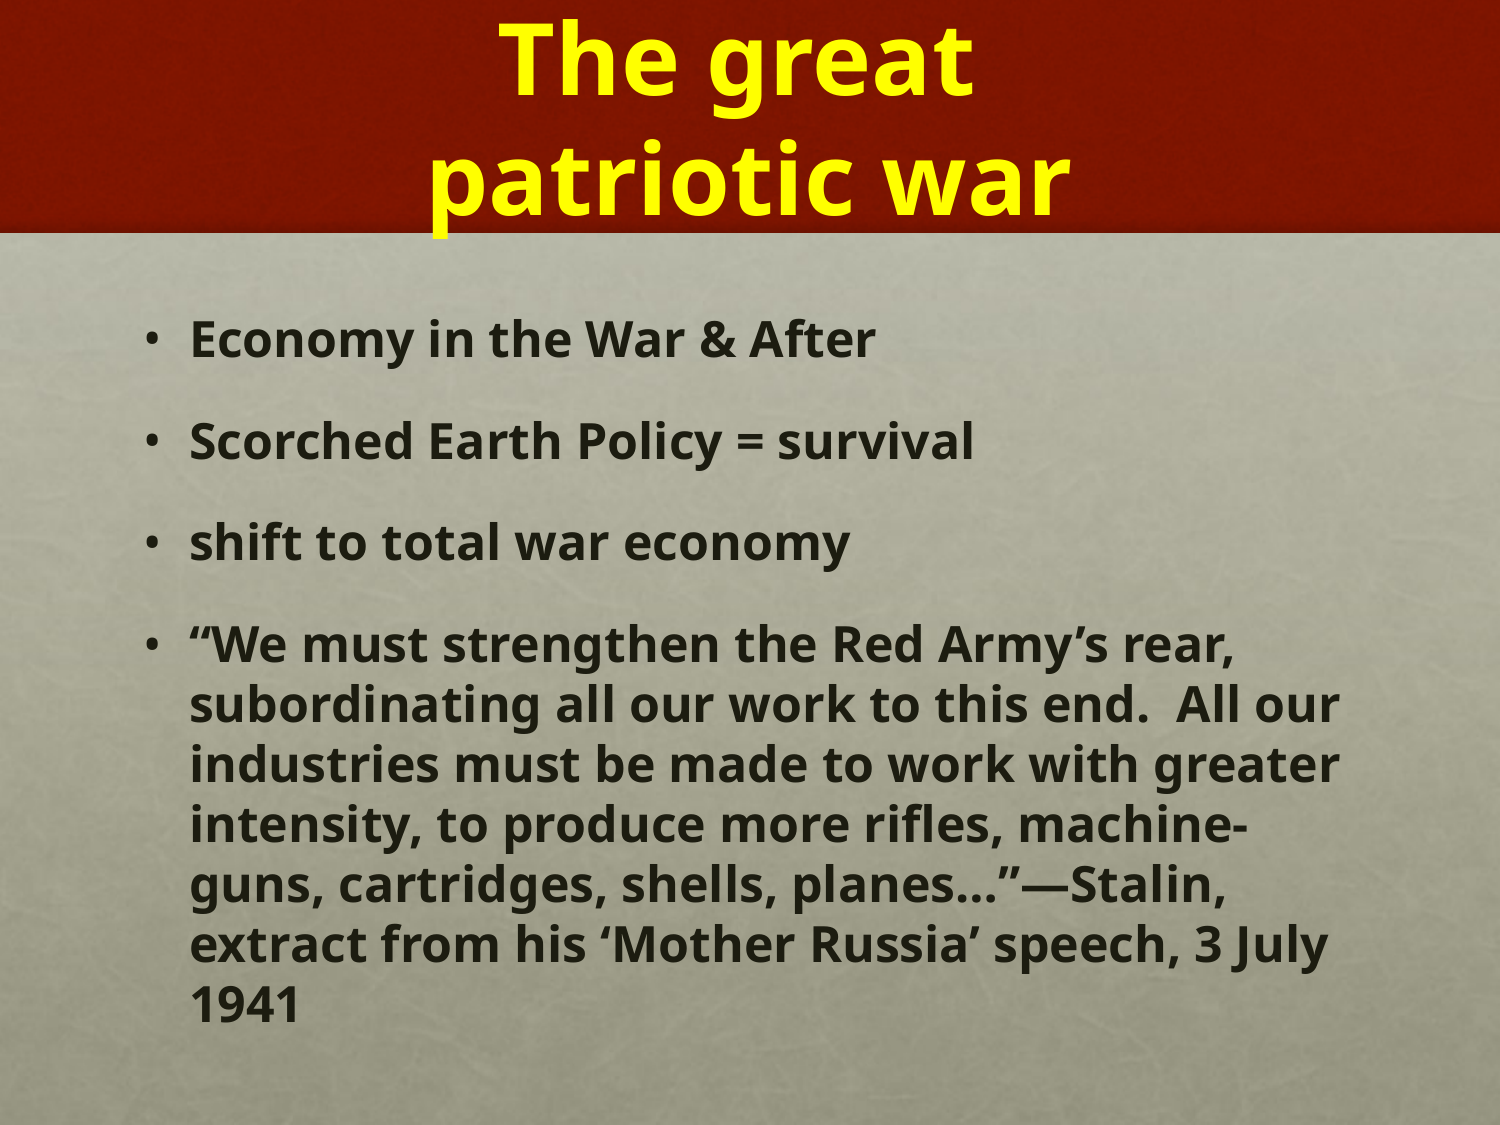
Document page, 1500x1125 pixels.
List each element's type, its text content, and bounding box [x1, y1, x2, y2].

list Economy in the War & After Scorched Earth Policy = survival shift to total war economy “We must strengthen the Red Army’s rear, subordinating all our work to this end. All our industries must be made to work with greater intensity, to produce more rifles, machine-guns, cartridges, shells, planes…”—Stalin, extract from his ‘Mother Russia’ speech, 3 July 1941 [127, 299, 1372, 1125]
picture [0, 214, 1500, 1125]
title The great patriotic war [127, 10, 1372, 221]
